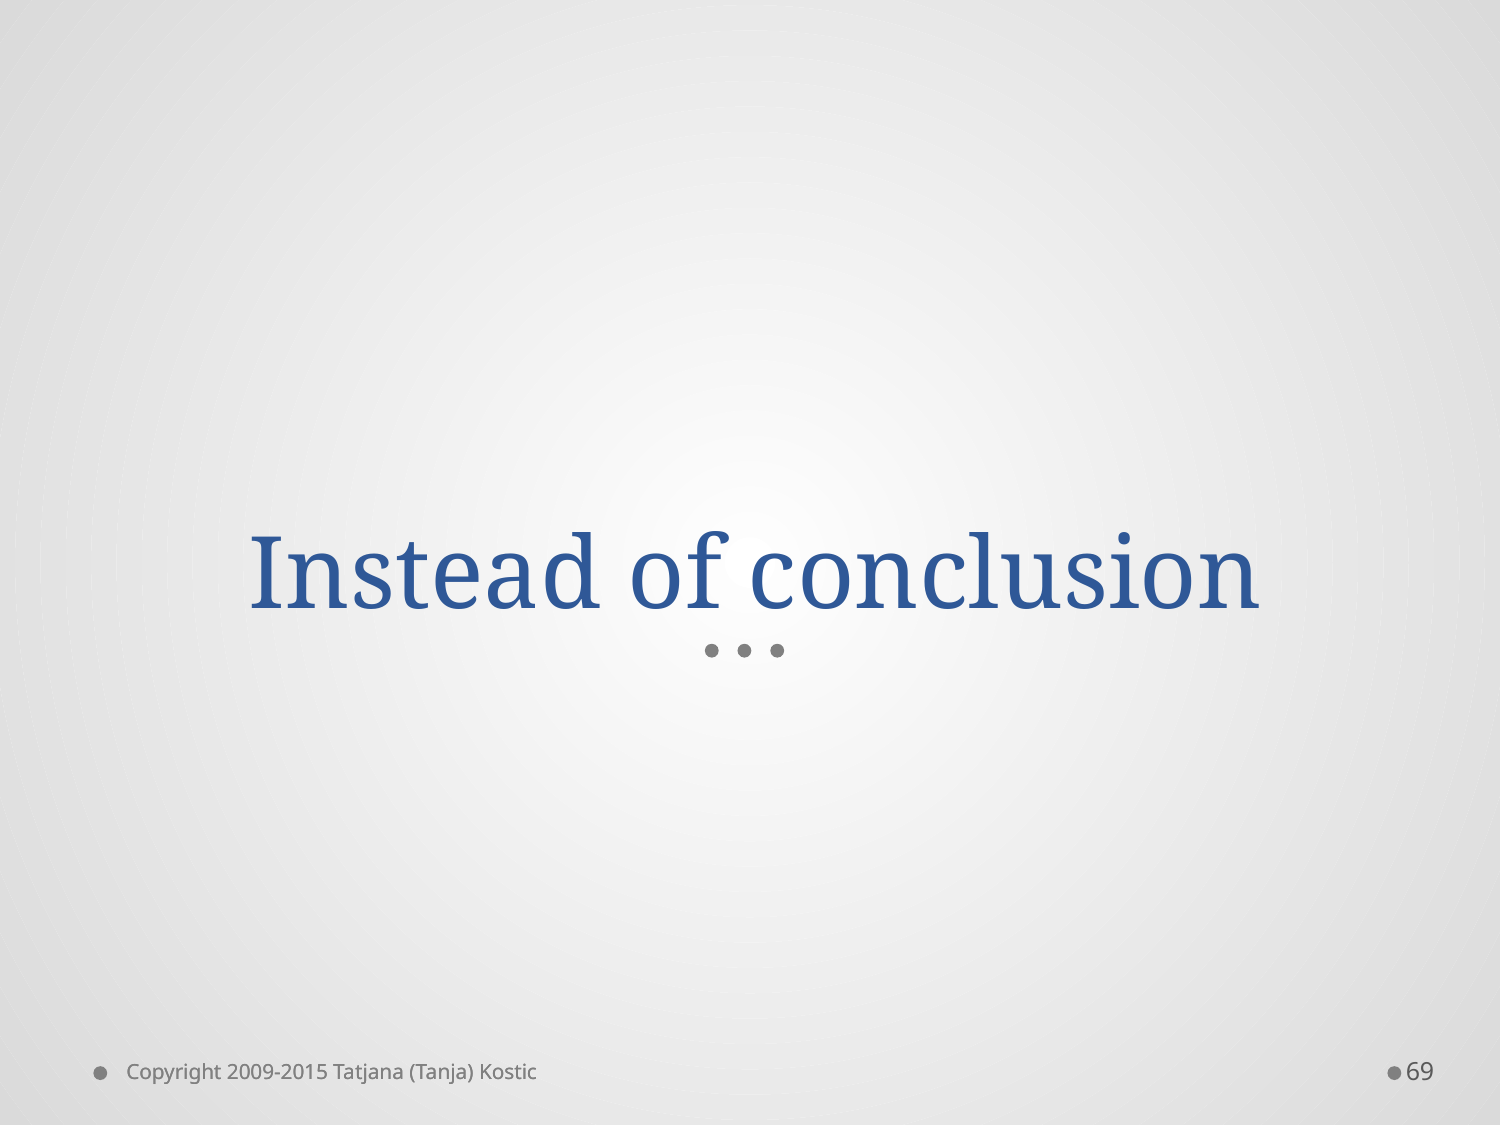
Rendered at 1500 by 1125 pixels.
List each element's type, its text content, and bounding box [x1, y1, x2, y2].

slide_number 69 [1401, 1042, 1494, 1103]
title Instead of conclusion [118, 224, 1394, 636]
